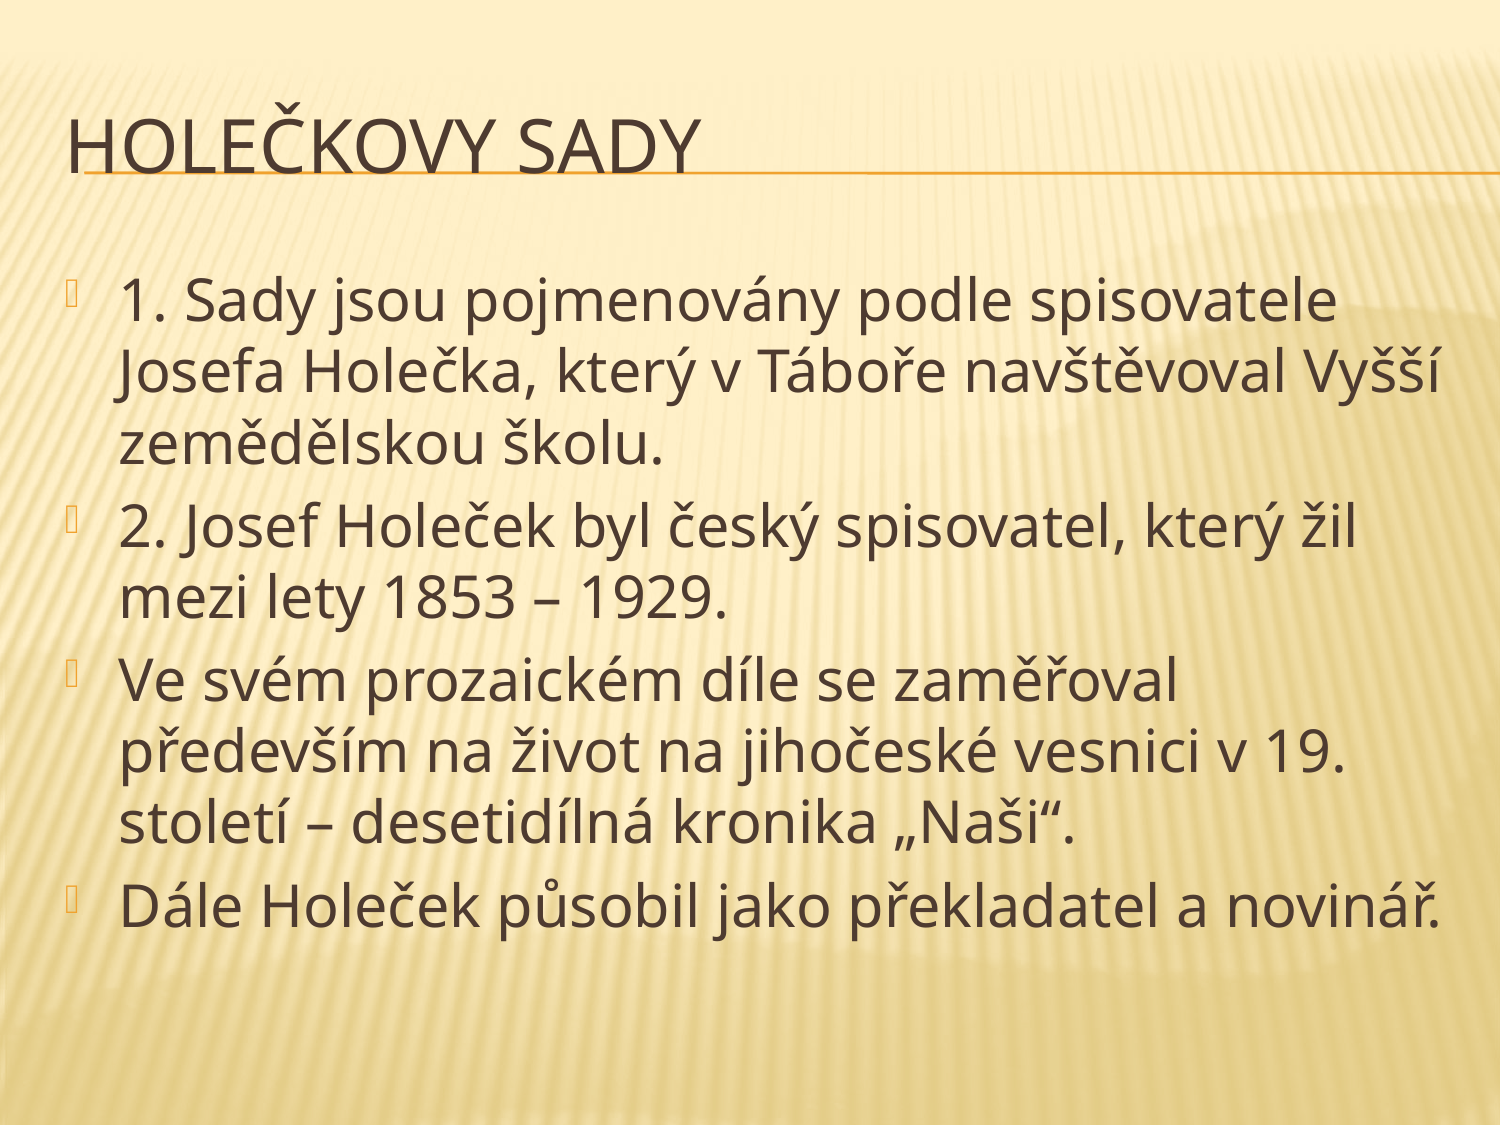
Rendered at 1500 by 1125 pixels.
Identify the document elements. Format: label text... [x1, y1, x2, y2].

list 1. Sady jsou pojmenovány podle spisovatele Josefa Holečka, který v Táboře navštěvoval Vyšší zemědělskou školu. 2. Josef Holeček byl český spisovatel, který žil mezi lety 1853 – 1929. Ve svém prozaickém díle se zaměřoval především na život na jihočeské vesnici v 19. století – desetidílná kronika „Naši“. Dále Holeček působil jako překladatel a novinář. [50, 254, 1475, 998]
title Holečkovy sady [50, 75, 1475, 213]
